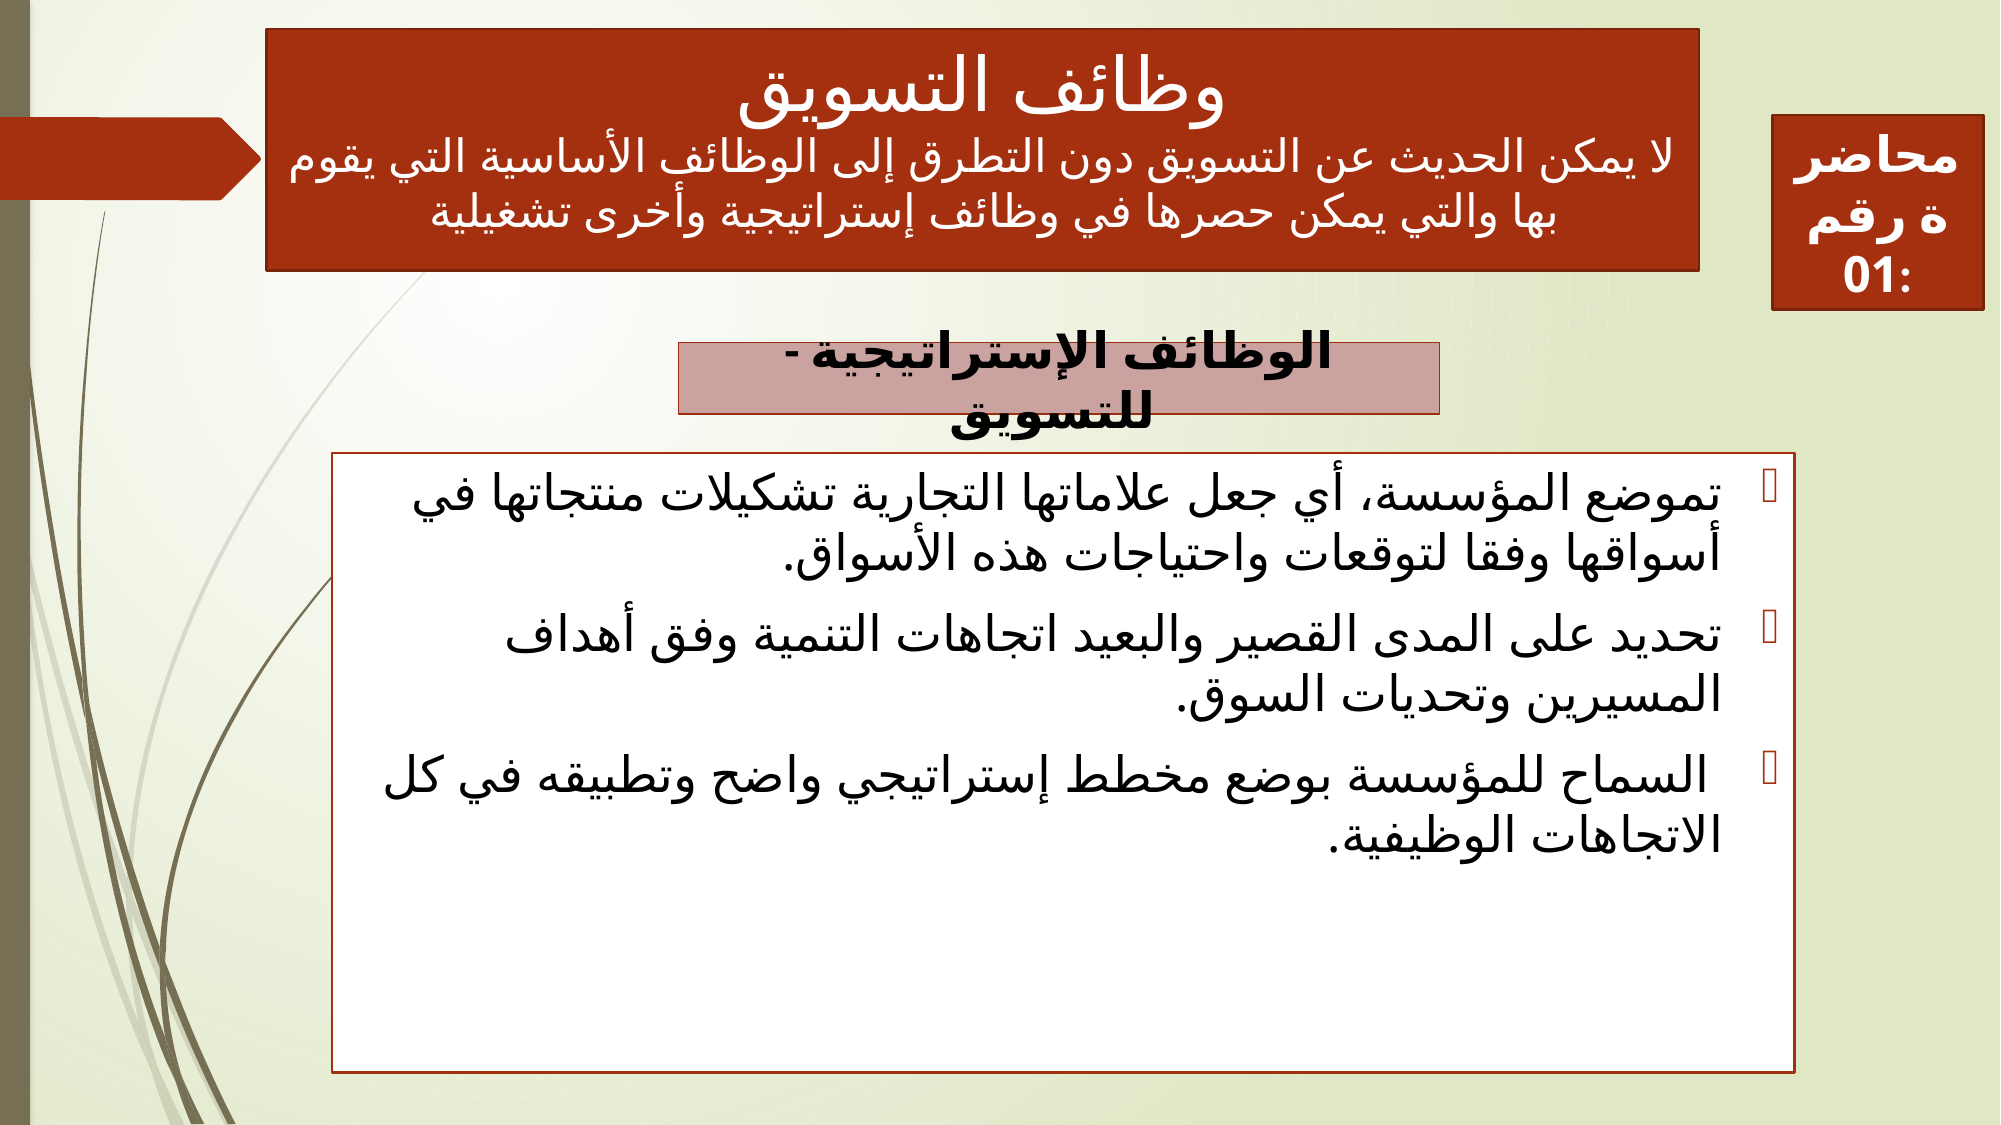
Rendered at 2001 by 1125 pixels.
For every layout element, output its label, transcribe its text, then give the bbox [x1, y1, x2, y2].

list تموضع المؤسسة، أي جعل علاماتها التجارية تشكيلات منتجاتها في أسواقها وفقا لتوقعات واحتياجات هذه الأسواق. تحديد على المدى القصير والبعيد اتجاهات التنمية وفق أهداف المسيرين وتحديات السوق. السماح للمؤسسة بوضع مخطط إستراتيجي واضح وتطبيقه في كل الاتجاهات الوظيفية. [331, 452, 1796, 1074]
text_box - الوظائف الإستراتيجية للتسويق [678, 342, 1440, 415]
title وظائف التسويق لا يمكن الحديث عن التسويق دون التطرق إلى الوظائف الأساسية التي يقوم بها والتي يمكن حصرها في وظائف إستراتيجية وأخرى تشغيلية [265, 28, 1700, 272]
text_box محاضرة رقم 01: [1771, 114, 1985, 311]
